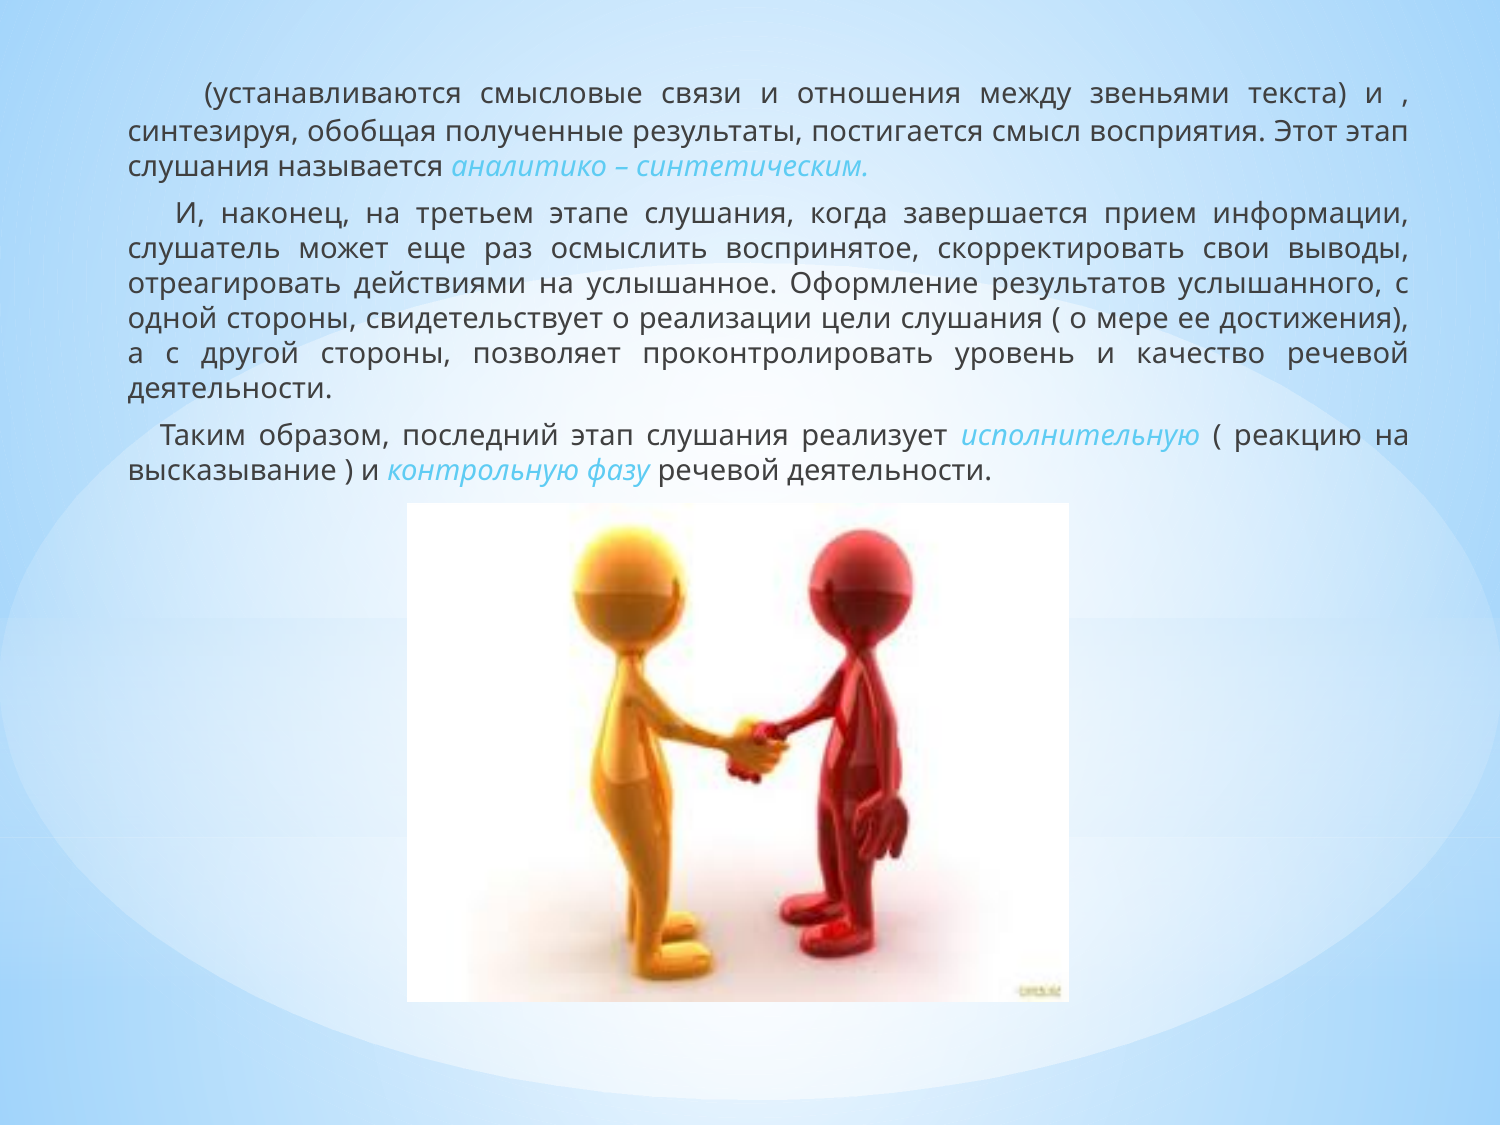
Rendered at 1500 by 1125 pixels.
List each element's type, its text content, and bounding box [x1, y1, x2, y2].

list (устанавливаются смысловые связи и отношения между звеньями текста) и , синтезируя, обобщая полученные результаты, постигается смысл восприятия. Этот этап слушания называется аналитико – синтетическим. И, наконец, на третьем этапе слушания, когда завершается прием информации, слушатель может еще раз осмыслить воспринятое, скорректировать свои выводы, отреагировать действиями на услышанное. Оформление результатов услышанного, с одной стороны, свидетельствует о реализации цели слушания ( о мере ее достижения), а с другой стороны, позволяет проконтролировать уровень и качество речевой деятельности. Таким образом, последний этап слушания реализует исполнительную ( реакцию на высказывание ) и контрольную фазу речевой деятельности. [75, 54, 1425, 468]
picture [407, 503, 1070, 1002]
